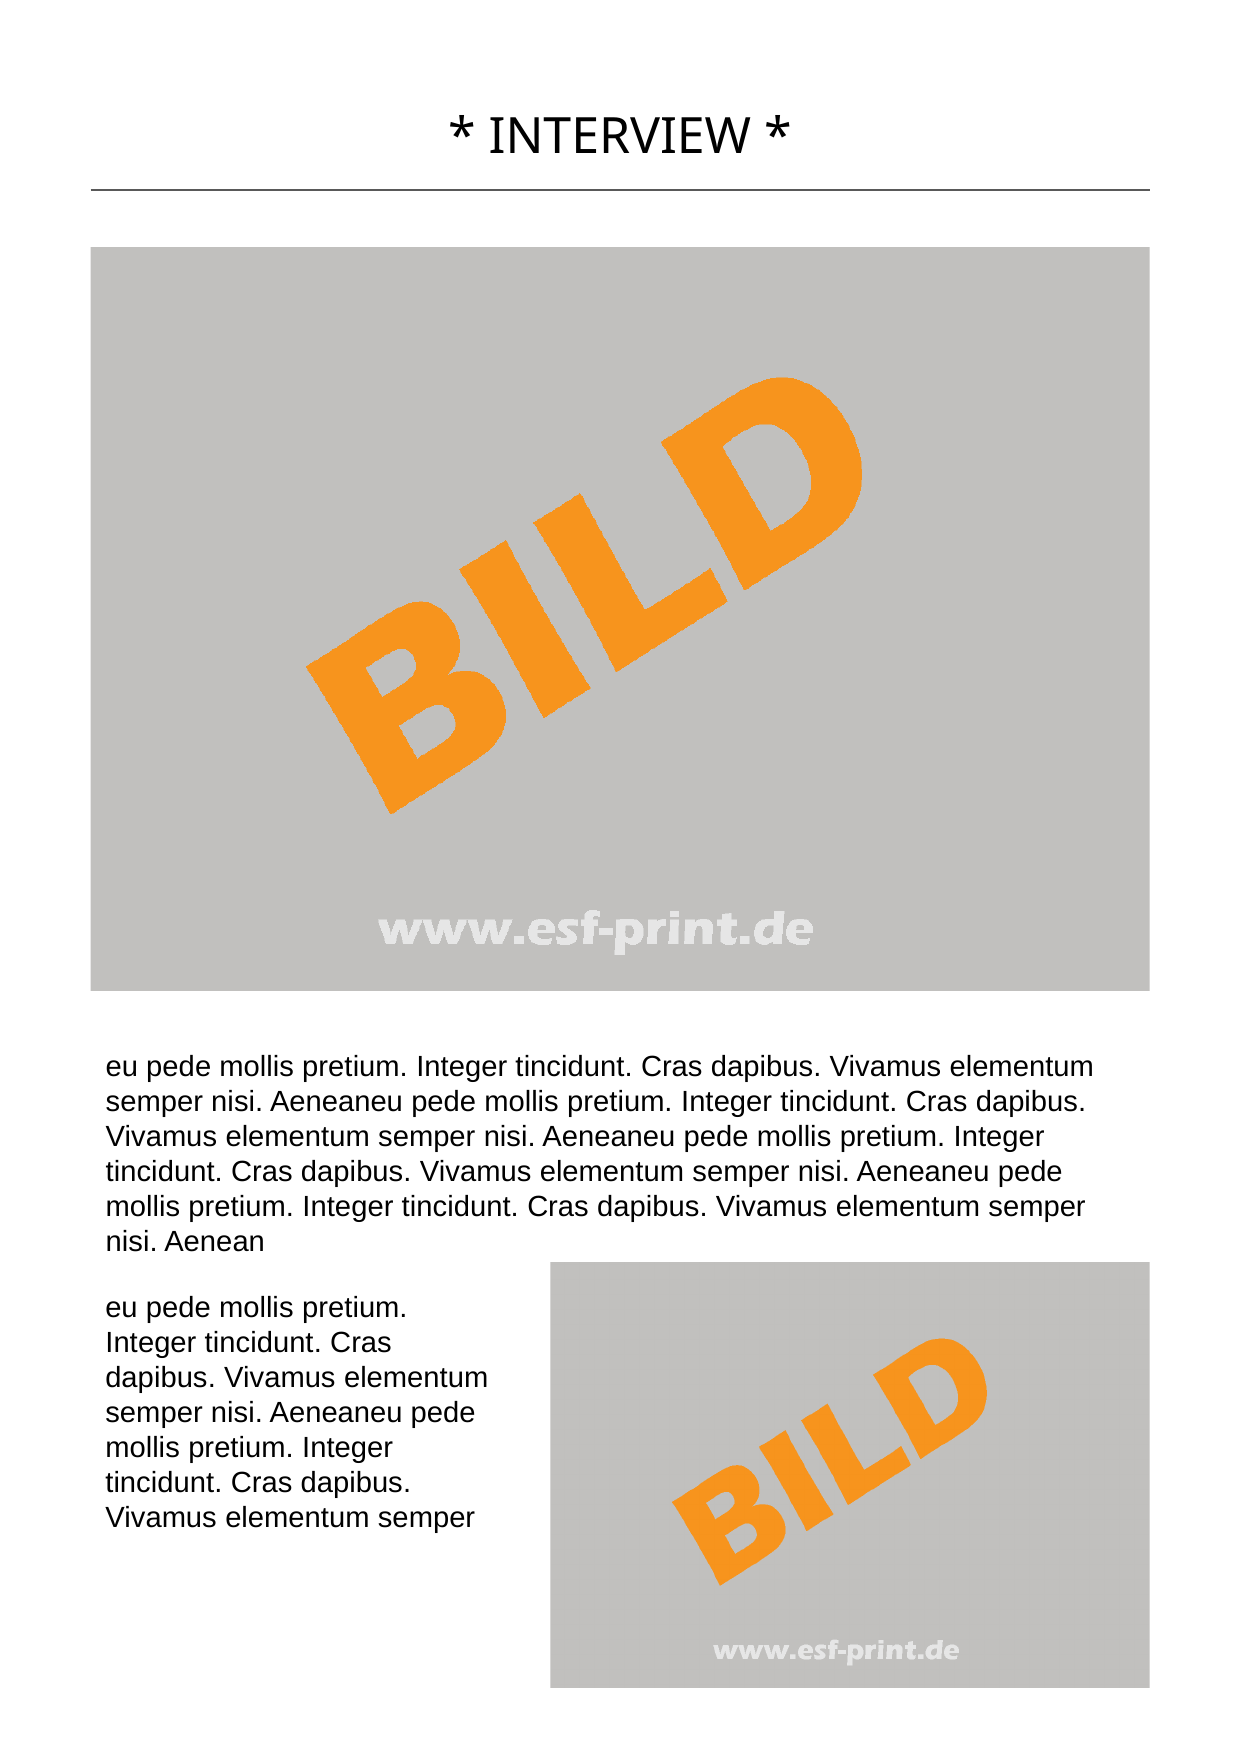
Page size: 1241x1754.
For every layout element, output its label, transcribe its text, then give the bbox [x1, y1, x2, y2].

text_box eu pede mollis pretium. Integer tincidunt. Cras dapibus. Vivamus elementum semper nisi. Aeneaneu pede mollis pretium. Integer tincidunt. Cras dapibus. Vivamus elementum semper [90, 1273, 517, 1660]
picture [90, 247, 1150, 992]
text_box eu pede mollis pretium. Integer tincidunt. Cras dapibus. Vivamus elementum semper nisi. Aeneaneu pede mollis pretium. Integer tincidunt. Cras dapibus. Vivamus elementum semper nisi. Aeneaneu pede mollis pretium. Integer tincidunt. Cras dapibus. Vivamus elementum semper nisi. Aeneaneu pede mollis pretium. Integer tincidunt. Cras dapibus. Vivamus elementum semper nisi. Aenean [90, 1032, 1150, 1312]
text_box * INTERVIEW * [90, 88, 1150, 180]
picture [550, 1262, 1150, 1689]
